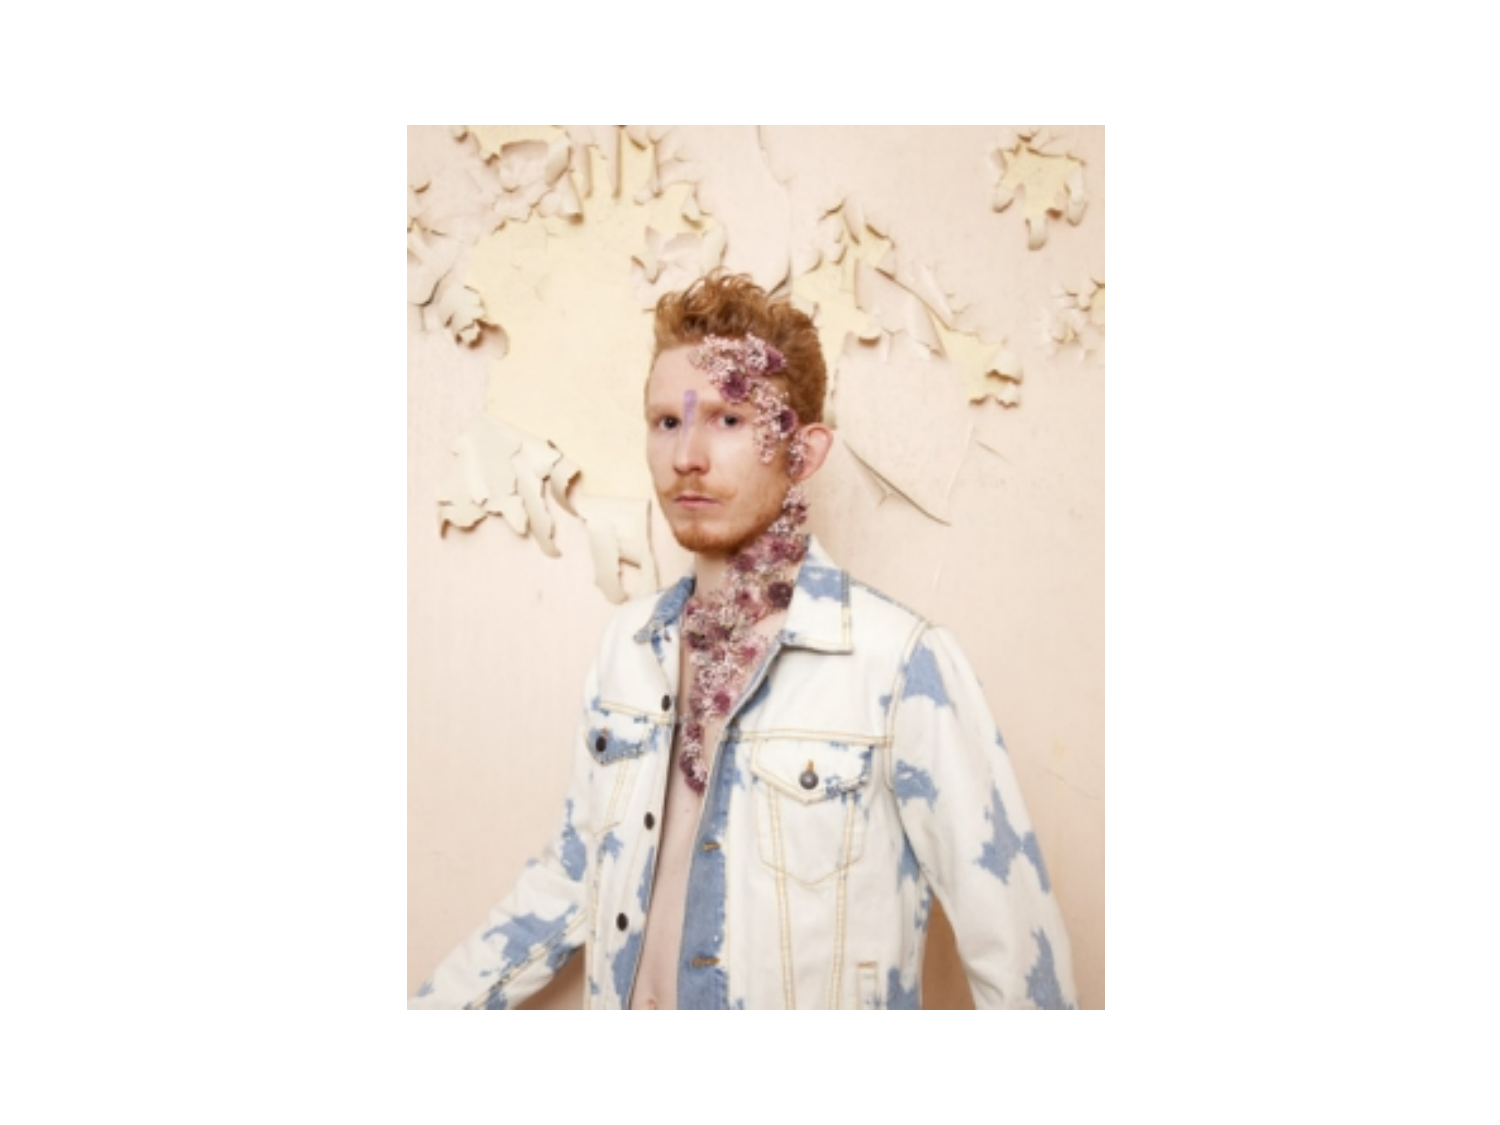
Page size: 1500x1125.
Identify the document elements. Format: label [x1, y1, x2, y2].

picture [407, 125, 1105, 1010]
